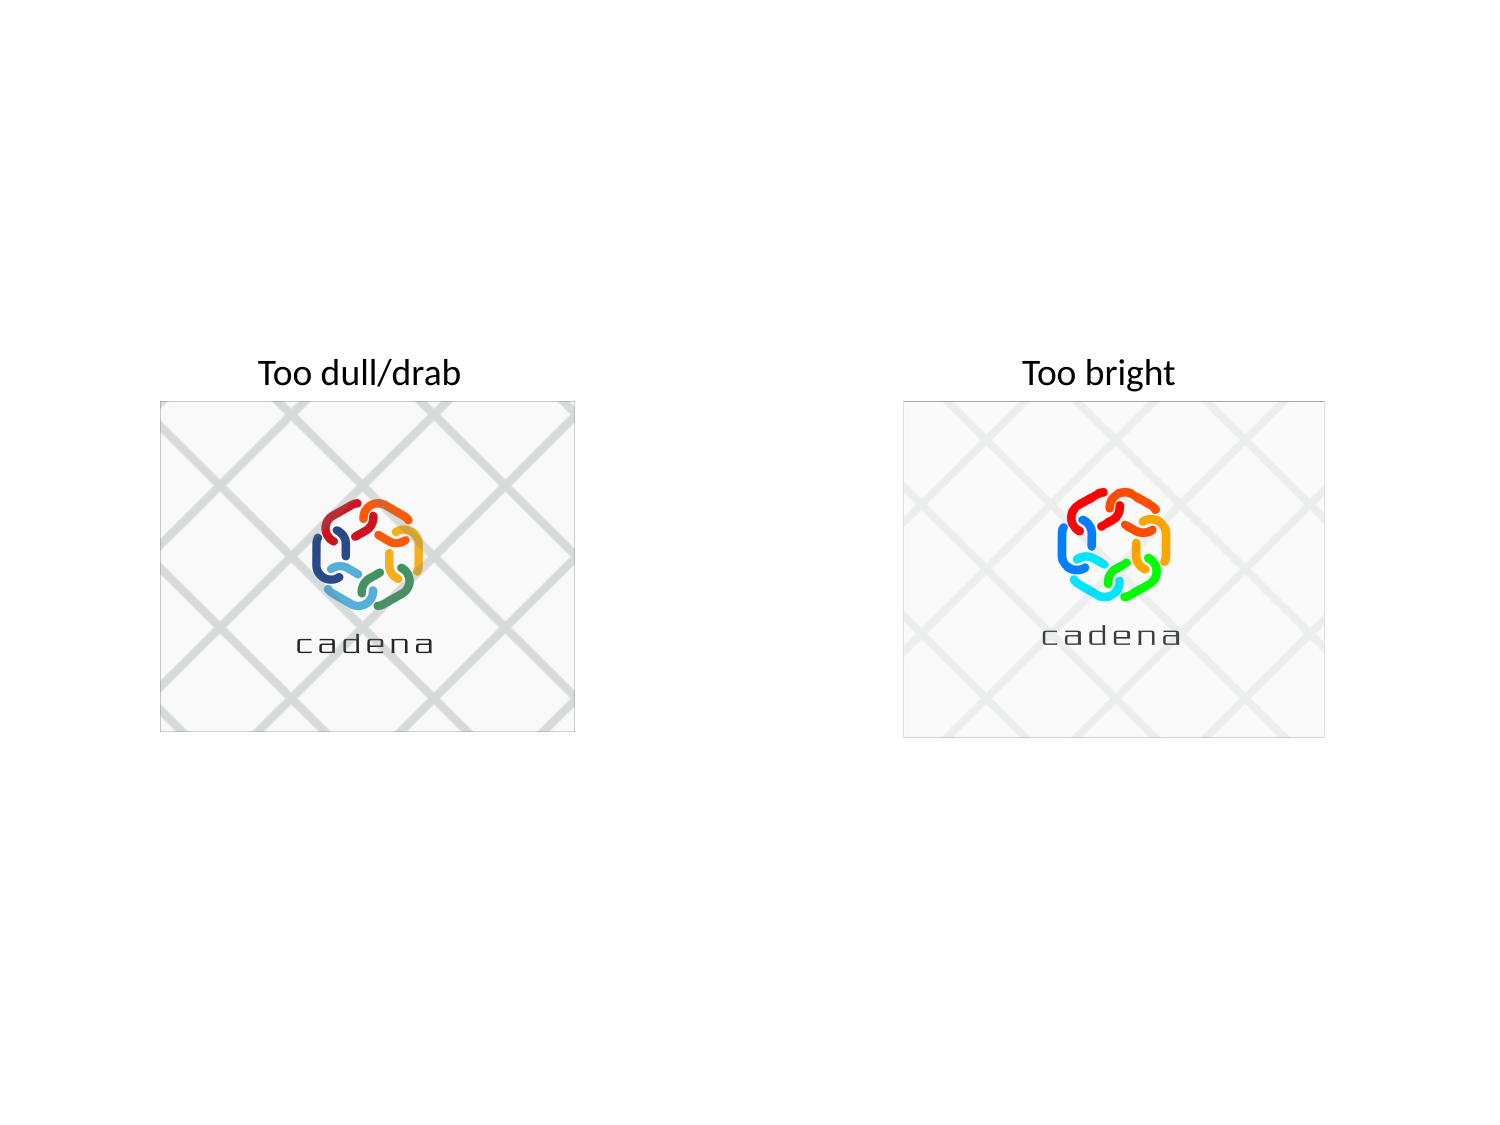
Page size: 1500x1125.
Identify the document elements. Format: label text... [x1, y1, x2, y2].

text_box Too bright [1007, 340, 1191, 399]
text_box Too dull/drab [243, 340, 477, 399]
picture [903, 401, 1325, 739]
picture [160, 401, 575, 733]
